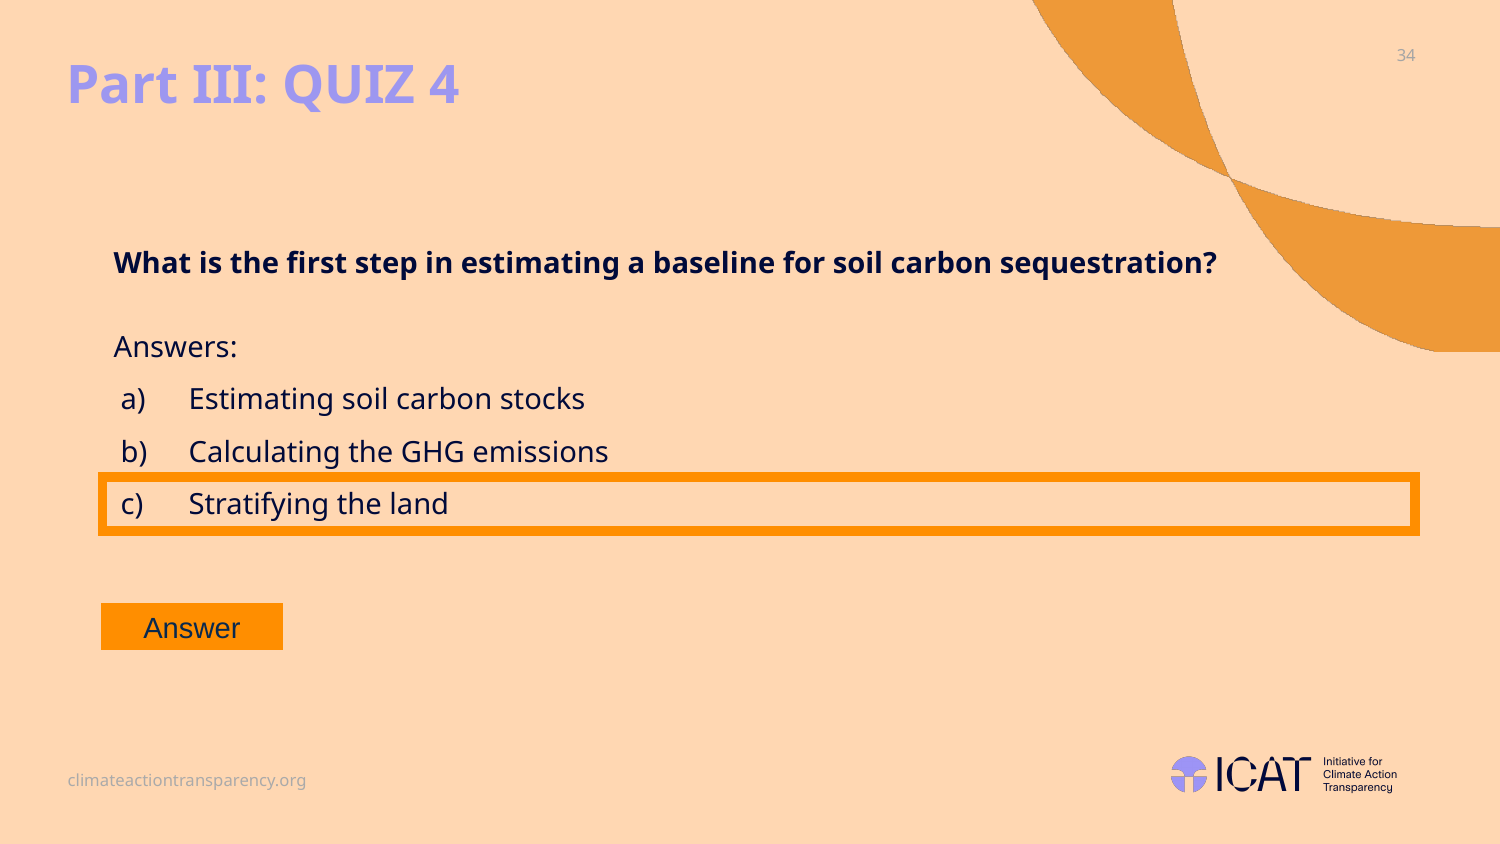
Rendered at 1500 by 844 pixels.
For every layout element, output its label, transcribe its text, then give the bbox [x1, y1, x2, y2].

text_box Answer [102, 603, 282, 649]
list Answers: Estimating soil carbon stocks Calculating the GHG emissions Stratifying the land [98, 338, 1412, 684]
list Chapter 7 [1412, 473, 1419, 535]
list What is the first step in estimating a baseline for soil carbon sequestration? [98, 179, 1416, 338]
title Part III: QUIZ 4 [51, 35, 1449, 130]
picture [1171, 724, 1430, 824]
picture [976, 0, 1500, 352]
text_box [102, 477, 1415, 532]
